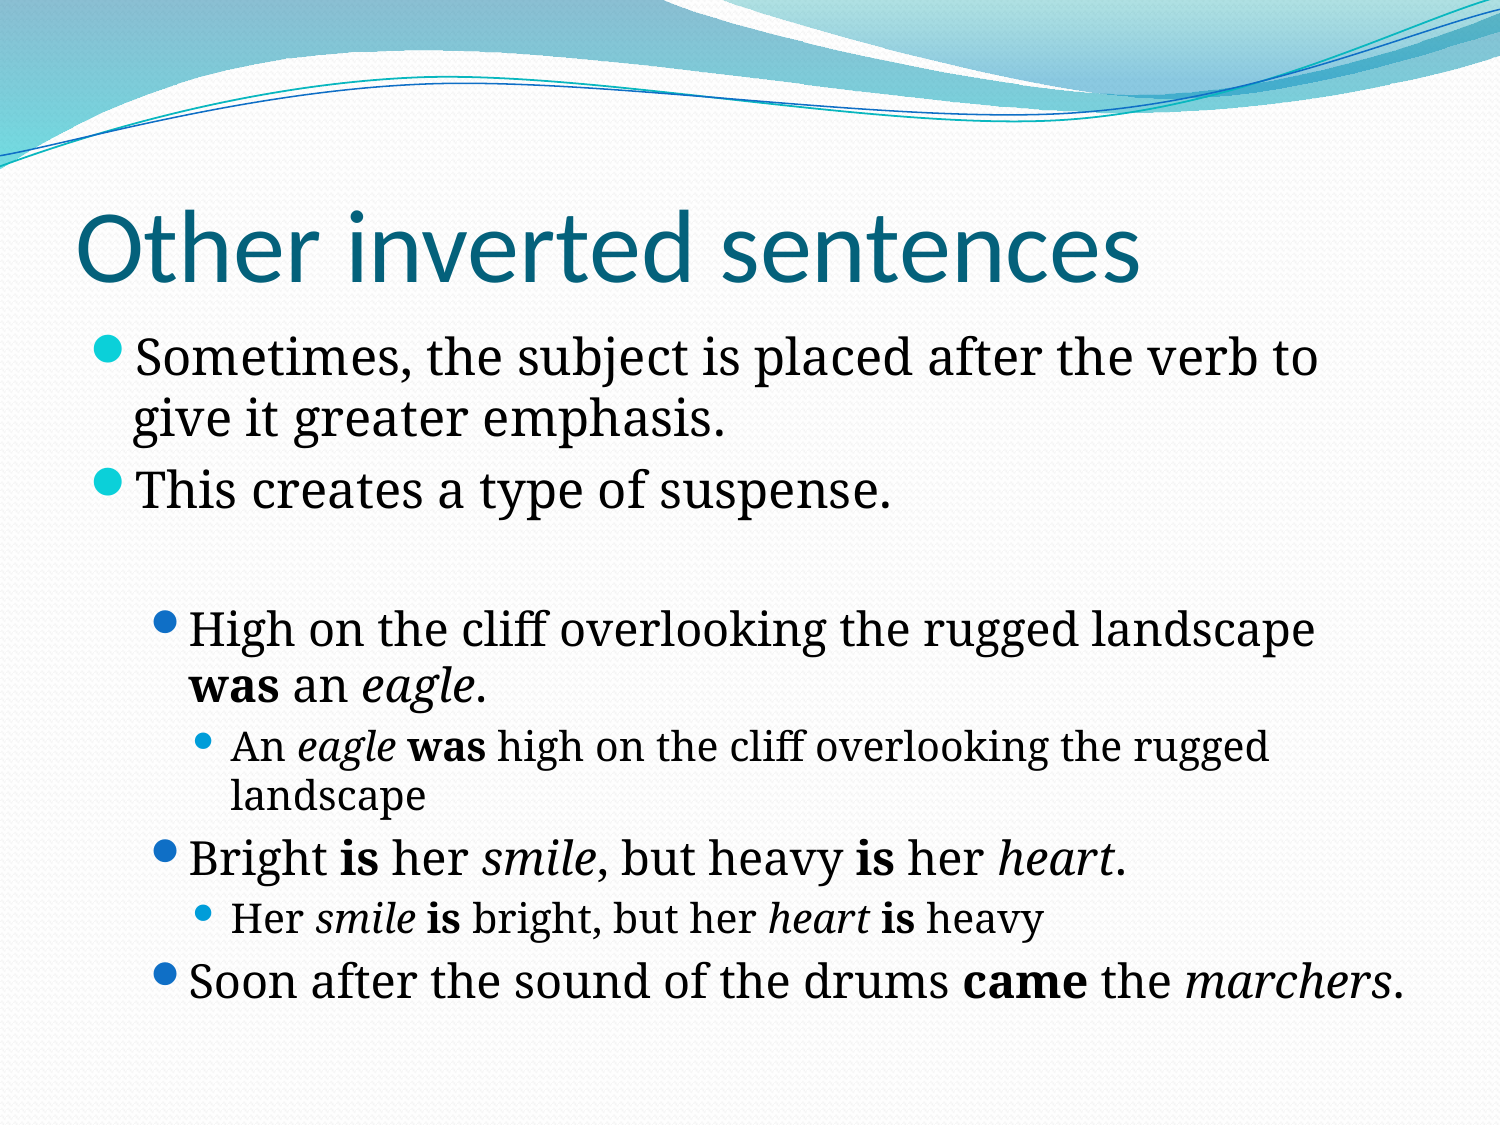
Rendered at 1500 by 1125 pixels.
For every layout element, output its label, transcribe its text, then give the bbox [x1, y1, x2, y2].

title Other inverted sentences [75, 115, 1425, 303]
list Sometimes, the subject is placed after the verb to give it greater emphasis. This creates a type of suspense. High on the cliff overlooking the rugged landscape was an eagle. An eagle was high on the cliff overlooking the rugged landscape Bright is her smile, but heavy is her heart. Her smile is bright, but her heart is heavy Soon after the sound of the drums came the marchers. [75, 317, 1425, 1038]
